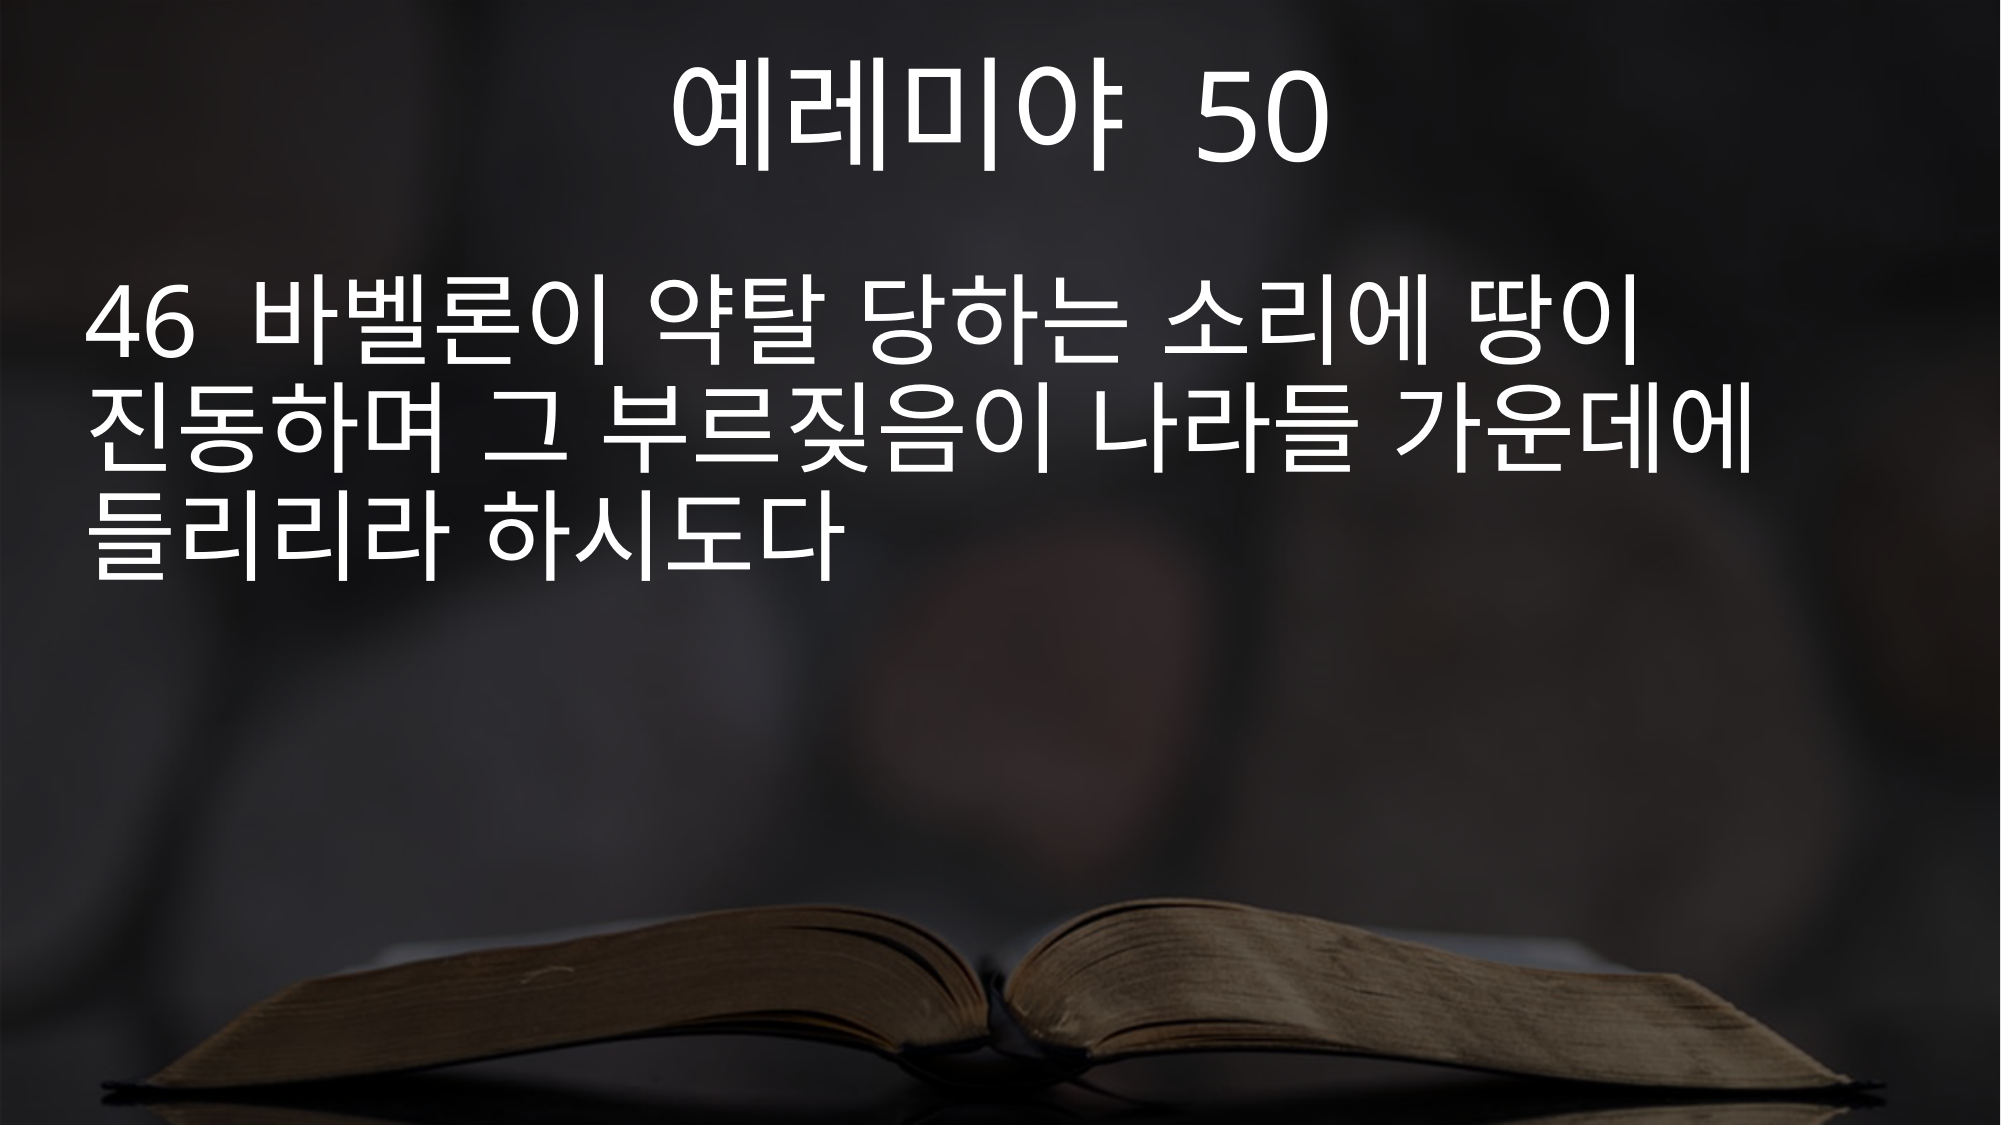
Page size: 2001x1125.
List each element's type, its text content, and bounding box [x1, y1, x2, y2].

picture [0, 0, 2001, 1125]
list 46 바벨론이 약탈 당하는 소리에 땅이 진동하며 그 부르짖음이 나라들 가운데에 들리리라 하시도다 [69, 263, 1953, 423]
footer 예레미야 50 [0, 32, 2000, 192]
